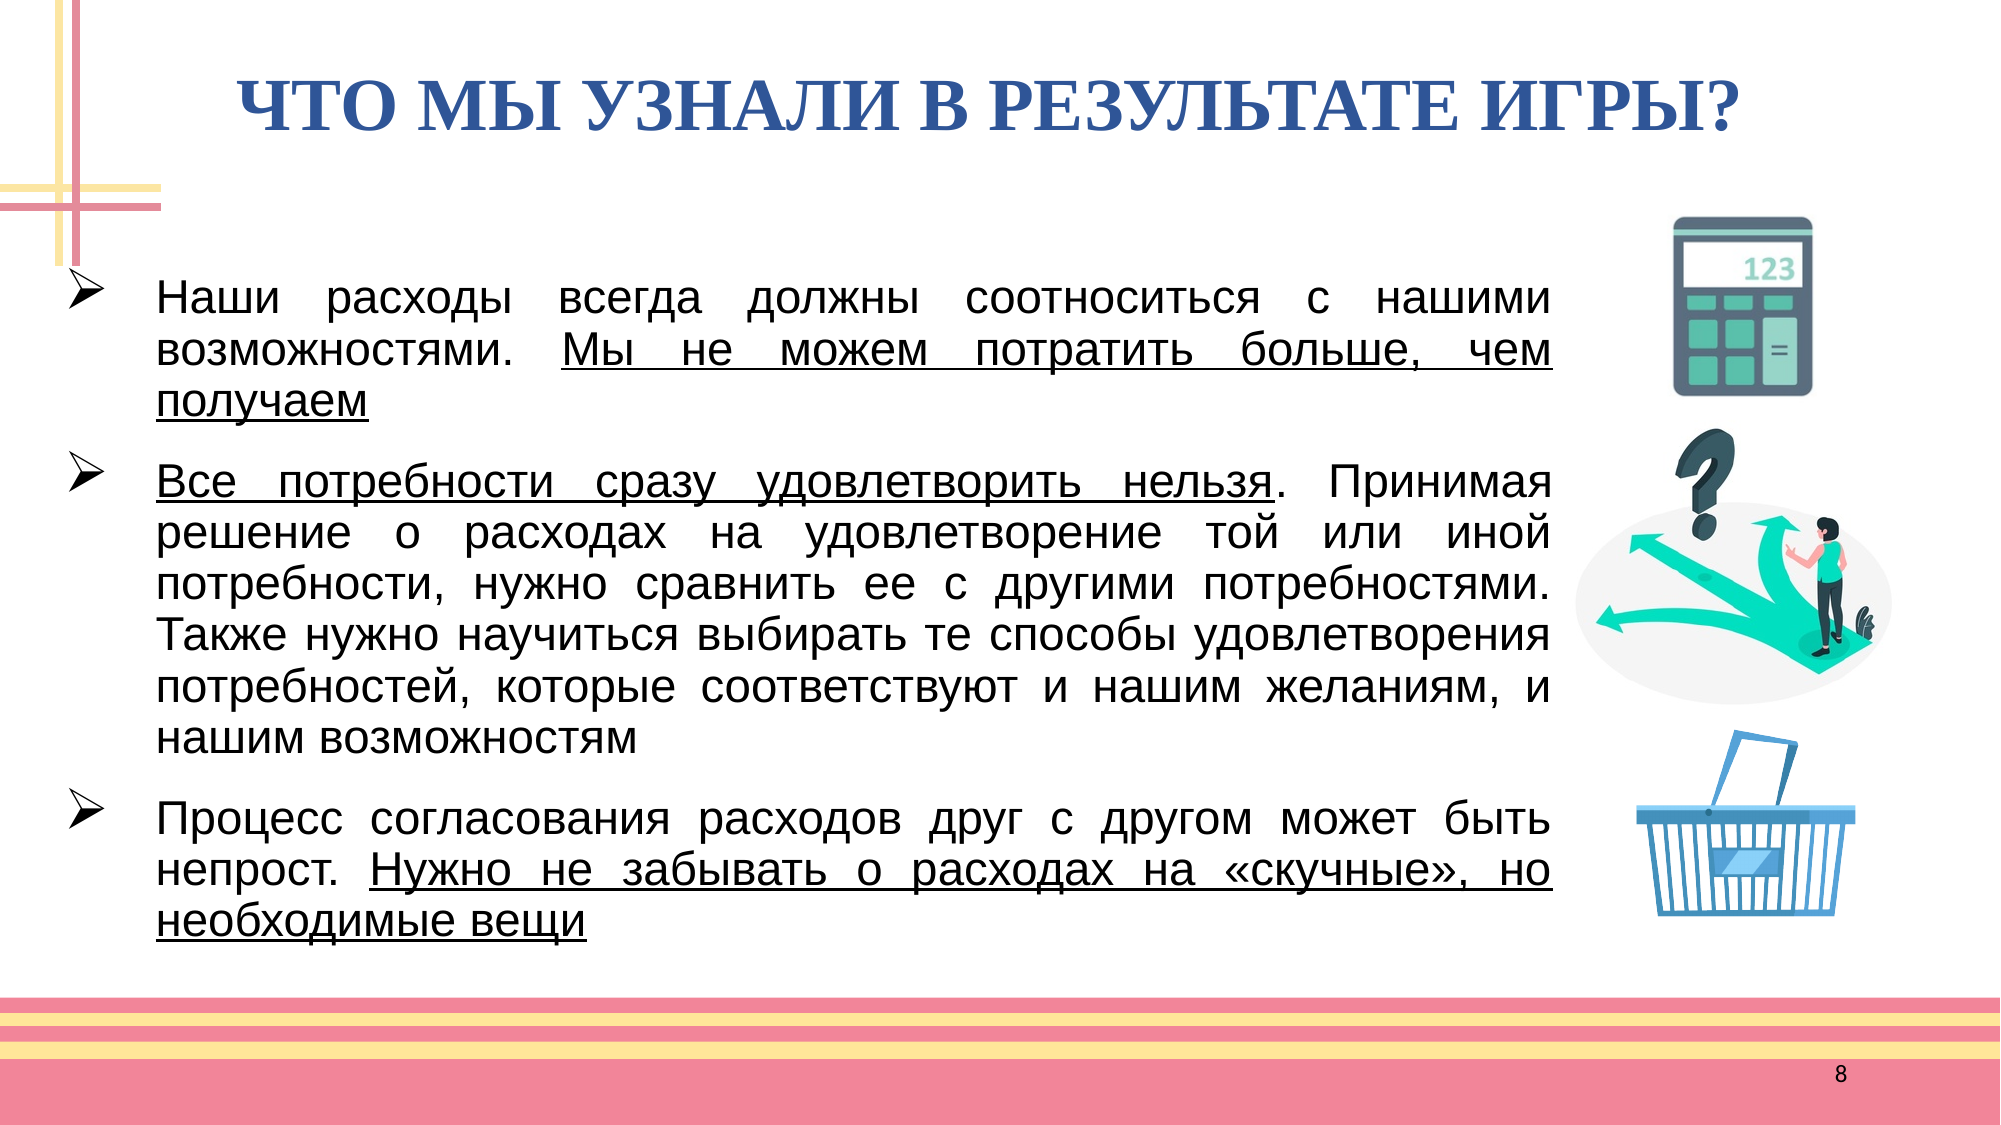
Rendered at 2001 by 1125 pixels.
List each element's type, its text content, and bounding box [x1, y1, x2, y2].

slide_number 8 [1412, 1042, 1863, 1103]
list Наши расходы всегда должны соотноситься с нашими возможностями. Мы не можем потратить больше, чем получаем Все потребности сразу удовлетворить нельзя. Принимая решение о расходах на удовлетворение той или иной потребности, нужно сравнить ее с другими потребностями. Также нужно научиться выбирать те способы удовлетворения потребностей, которые соответствуют и нашим желаниям, и нашим возможностям Процесс согласования расходов друг с другом может быть непрост. Нужно не забывать о расходах на «скучные», но необходимые вещи [49, 265, 1569, 958]
title ЧТО МЫ УЗНАЛИ В РЕЗУЛЬТАТЕ ИГРЫ? [117, 58, 1863, 168]
picture [1568, 132, 1918, 931]
